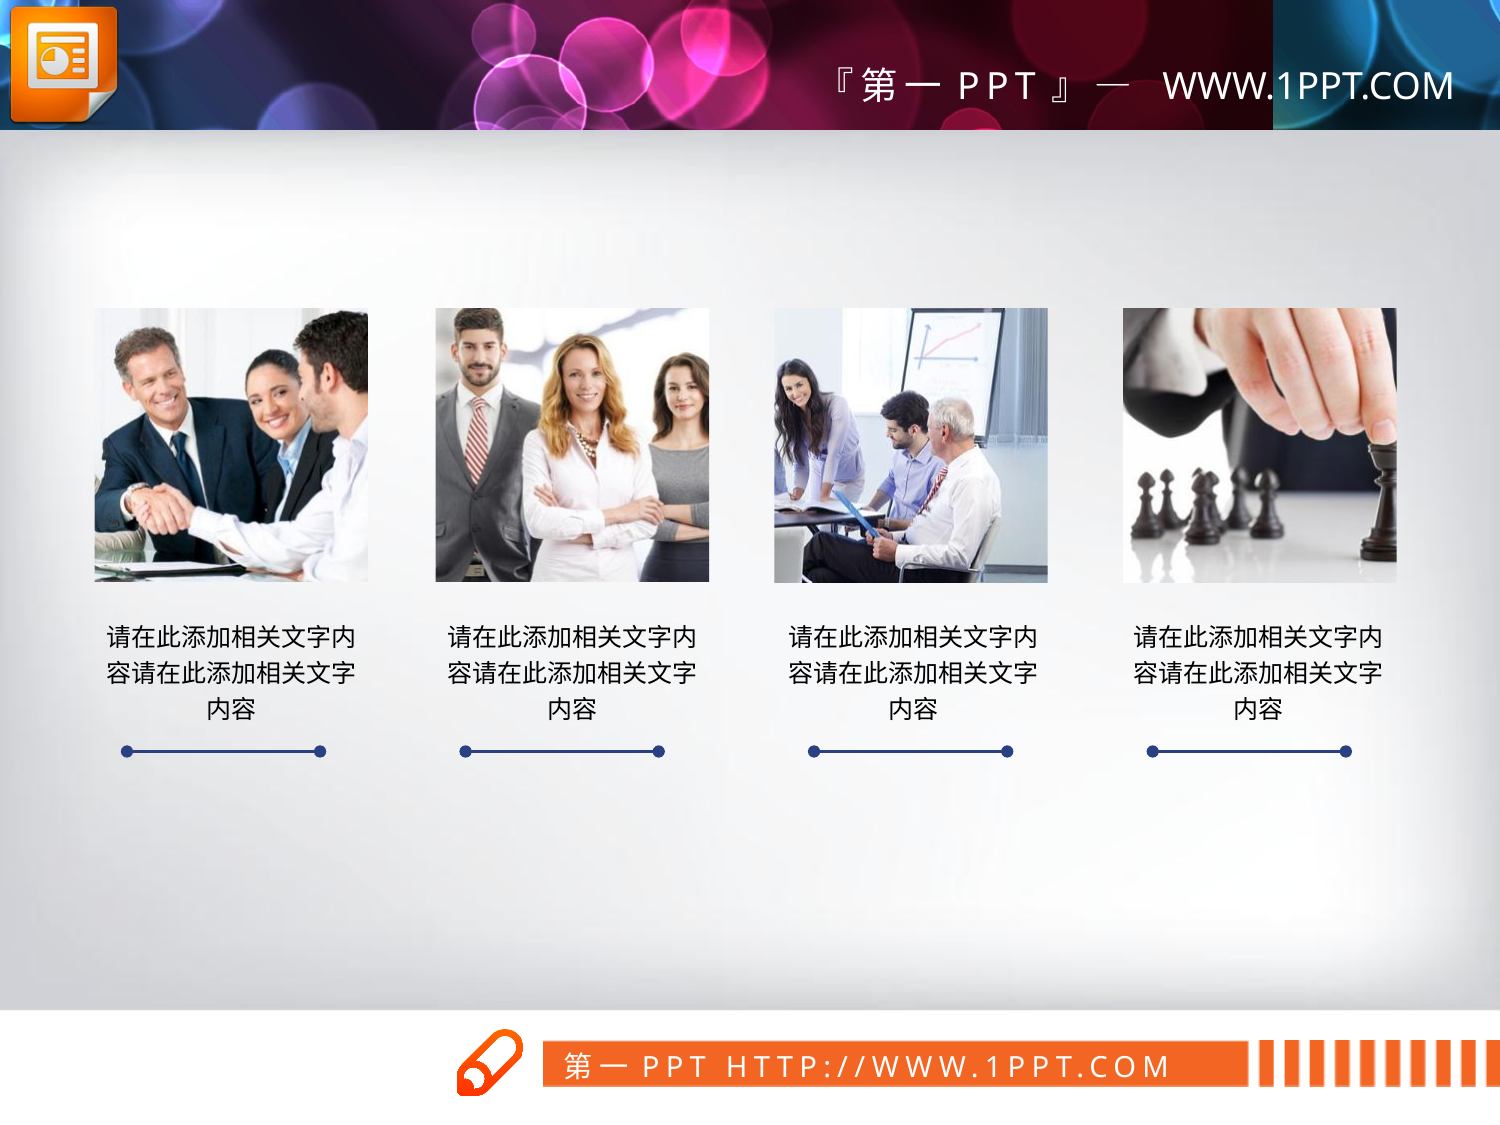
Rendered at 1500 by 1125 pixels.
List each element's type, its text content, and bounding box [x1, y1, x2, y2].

text_box 请在此添加相关文字内容请在此添加相关文字内容 [94, 609, 368, 729]
picture [543, 1040, 1500, 1087]
text_box 请在此添加相关文字内容请在此添加相关文字内容 [435, 609, 710, 729]
picture [0, 0, 1500, 1012]
text_box 请在此添加相关文字内容请在此添加相关文字内容 [776, 609, 1051, 729]
text_box 请在此添加相关文字内容请在此添加相关文字内容 [1121, 609, 1396, 729]
